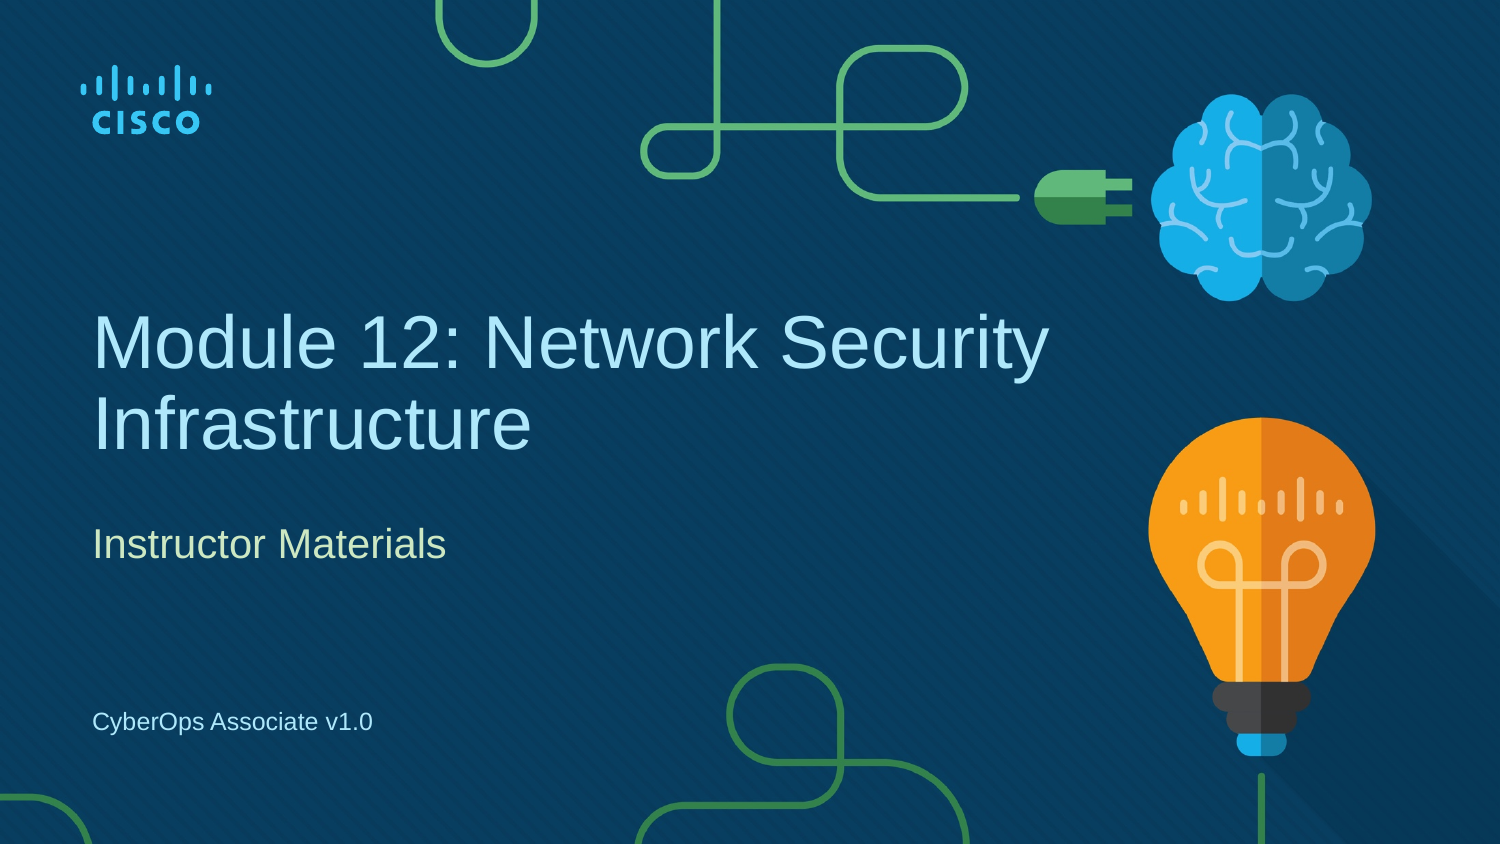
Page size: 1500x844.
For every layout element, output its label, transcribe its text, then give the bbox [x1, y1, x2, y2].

list Instructor Materials [77, 513, 1049, 563]
picture [0, 0, 1500, 844]
title Module 12: Network Security Infrastructure [77, 200, 1174, 474]
subtitle CyberOps Associate v1.0 [77, 624, 466, 773]
